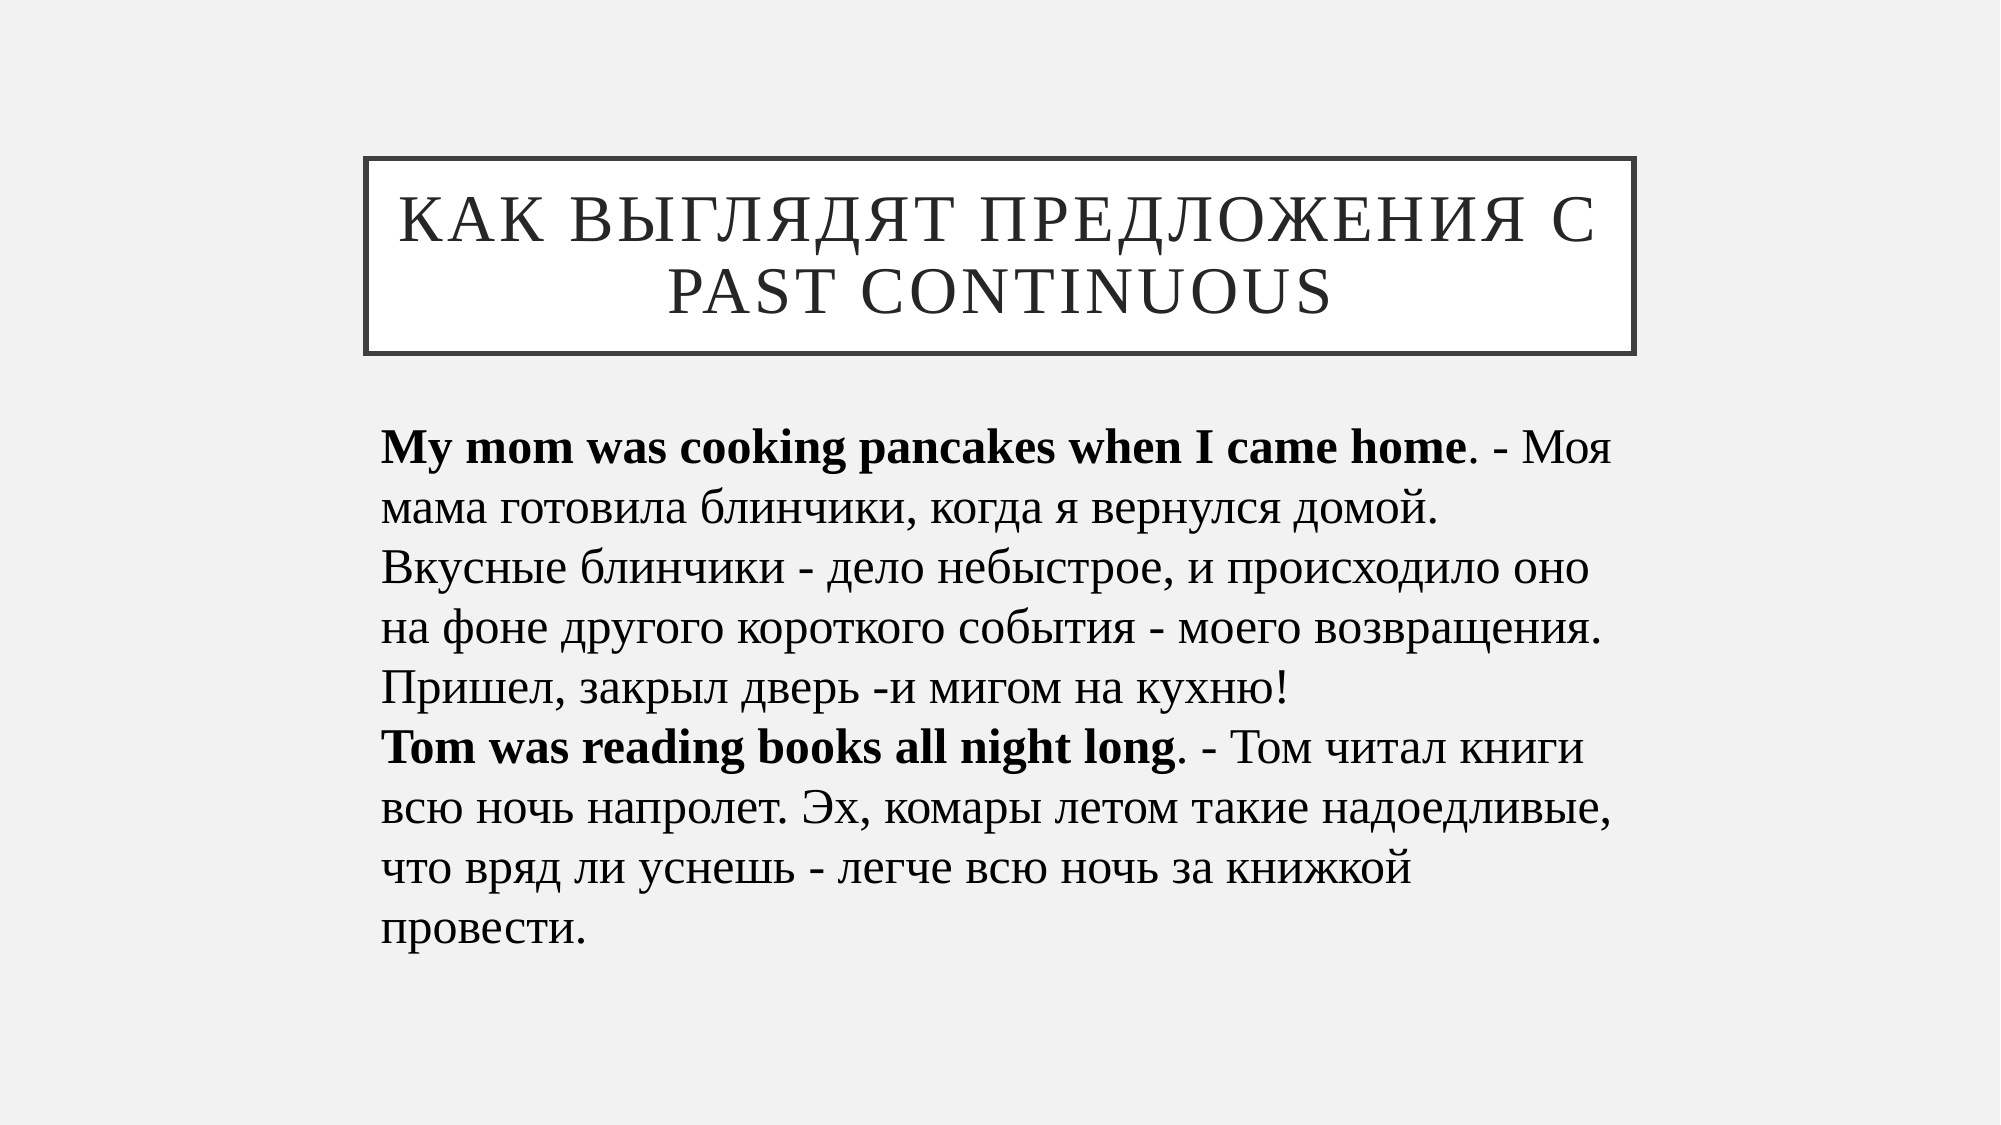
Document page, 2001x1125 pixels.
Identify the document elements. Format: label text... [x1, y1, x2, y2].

title Как выглядят предложения с Past CONTINUOUS [363, 156, 1637, 356]
text_box My mom was cooking pancakes when I came home. - Моя мама готовила блинчики, когда я вернулся домой. Вкусные блинчики - дело небыстрое, и происходило оно на фоне другого короткого события - моего возвращения. Пришел, закрыл дверь -и мигом на кухню! Tom was reading books all night long. - Том читал книги всю ночь напролет. Эх, комары летом такие надоедливые, что вряд ли уснешь - легче всю ночь за книжкой провести. [366, 406, 1634, 961]
